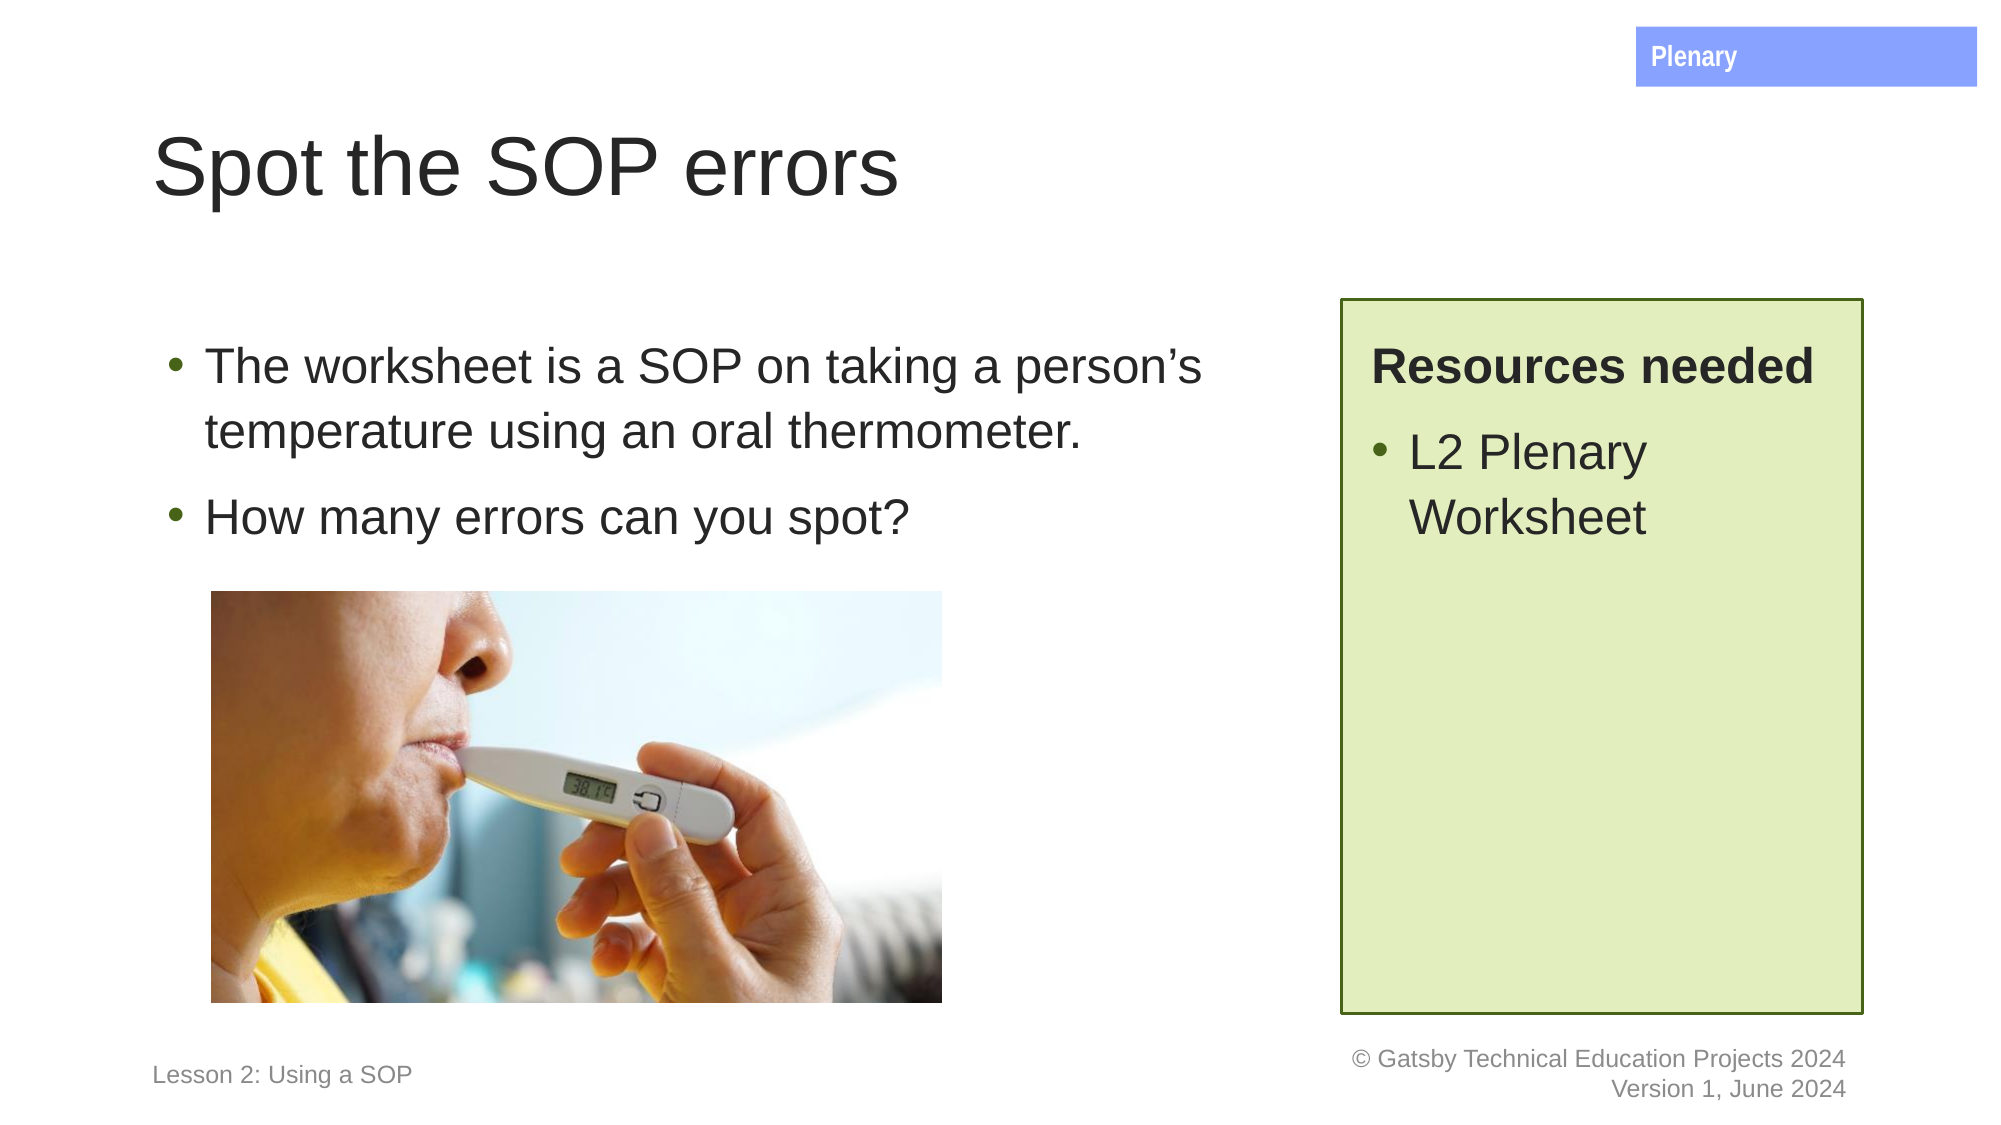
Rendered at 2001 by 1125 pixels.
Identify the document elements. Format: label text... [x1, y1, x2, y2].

picture [211, 591, 942, 1003]
list The worksheet is a SOP on taking a person’s temperature using an oral thermometer. How many errors can you spot? [137, 299, 1300, 1014]
list Plenary [1636, 26, 1978, 87]
list Resources needed L2 Plenary Worksheet [1340, 298, 1864, 1015]
list Lesson 2: Using a SOP [137, 1042, 829, 1103]
title Spot the SOP errors [137, 59, 1863, 278]
